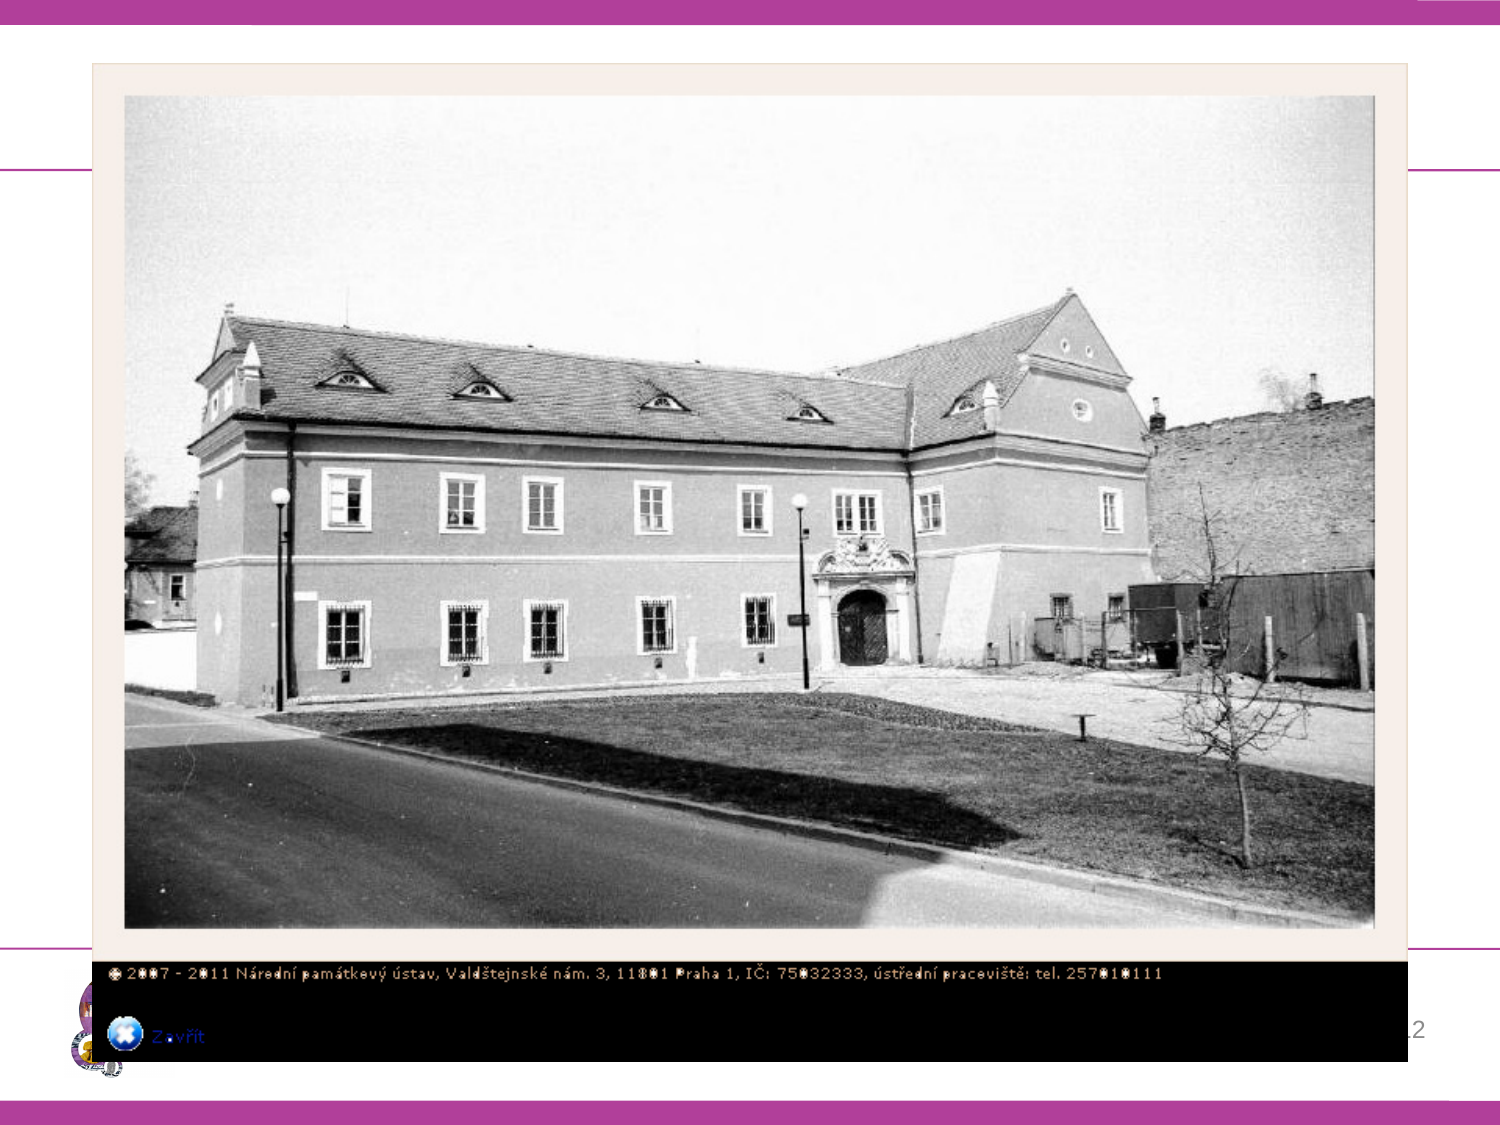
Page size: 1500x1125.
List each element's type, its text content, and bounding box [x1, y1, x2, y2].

slide_number 12 [1304, 984, 1442, 1074]
picture [64, 63, 1408, 1078]
